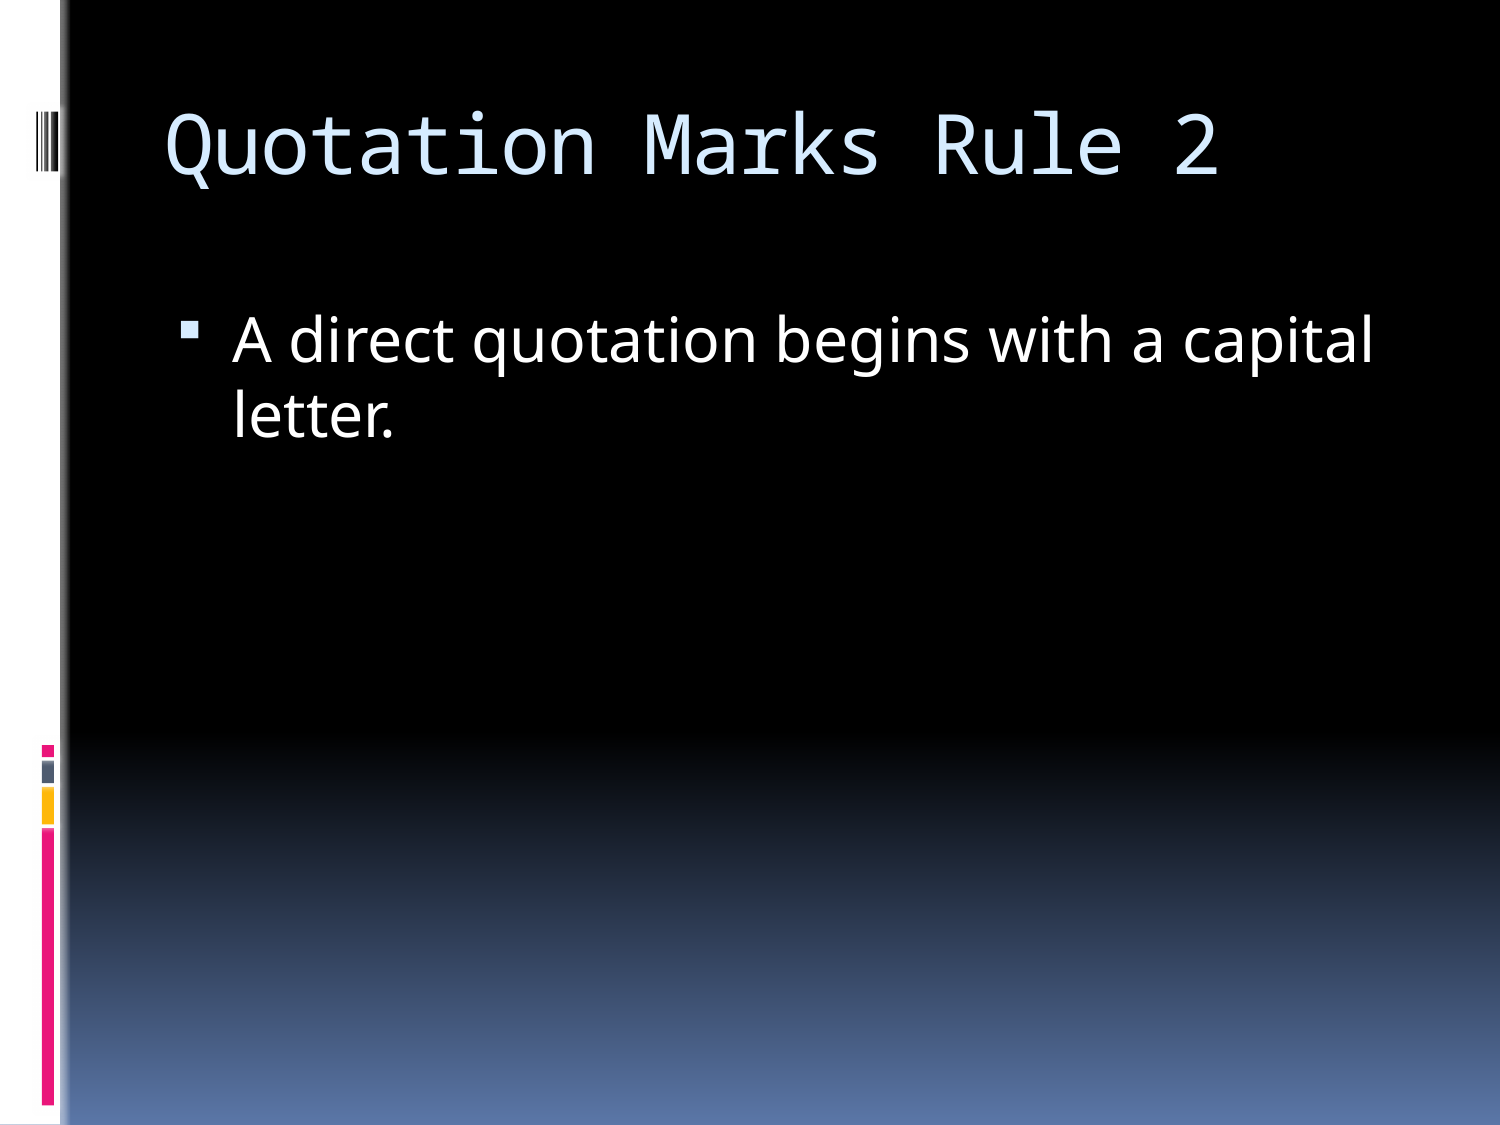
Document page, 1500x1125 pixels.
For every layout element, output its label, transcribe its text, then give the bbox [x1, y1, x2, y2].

title Quotation Marks Rule 2 [150, 83, 1425, 234]
list A direct quotation begins with a capital letter. [150, 292, 1425, 1043]
